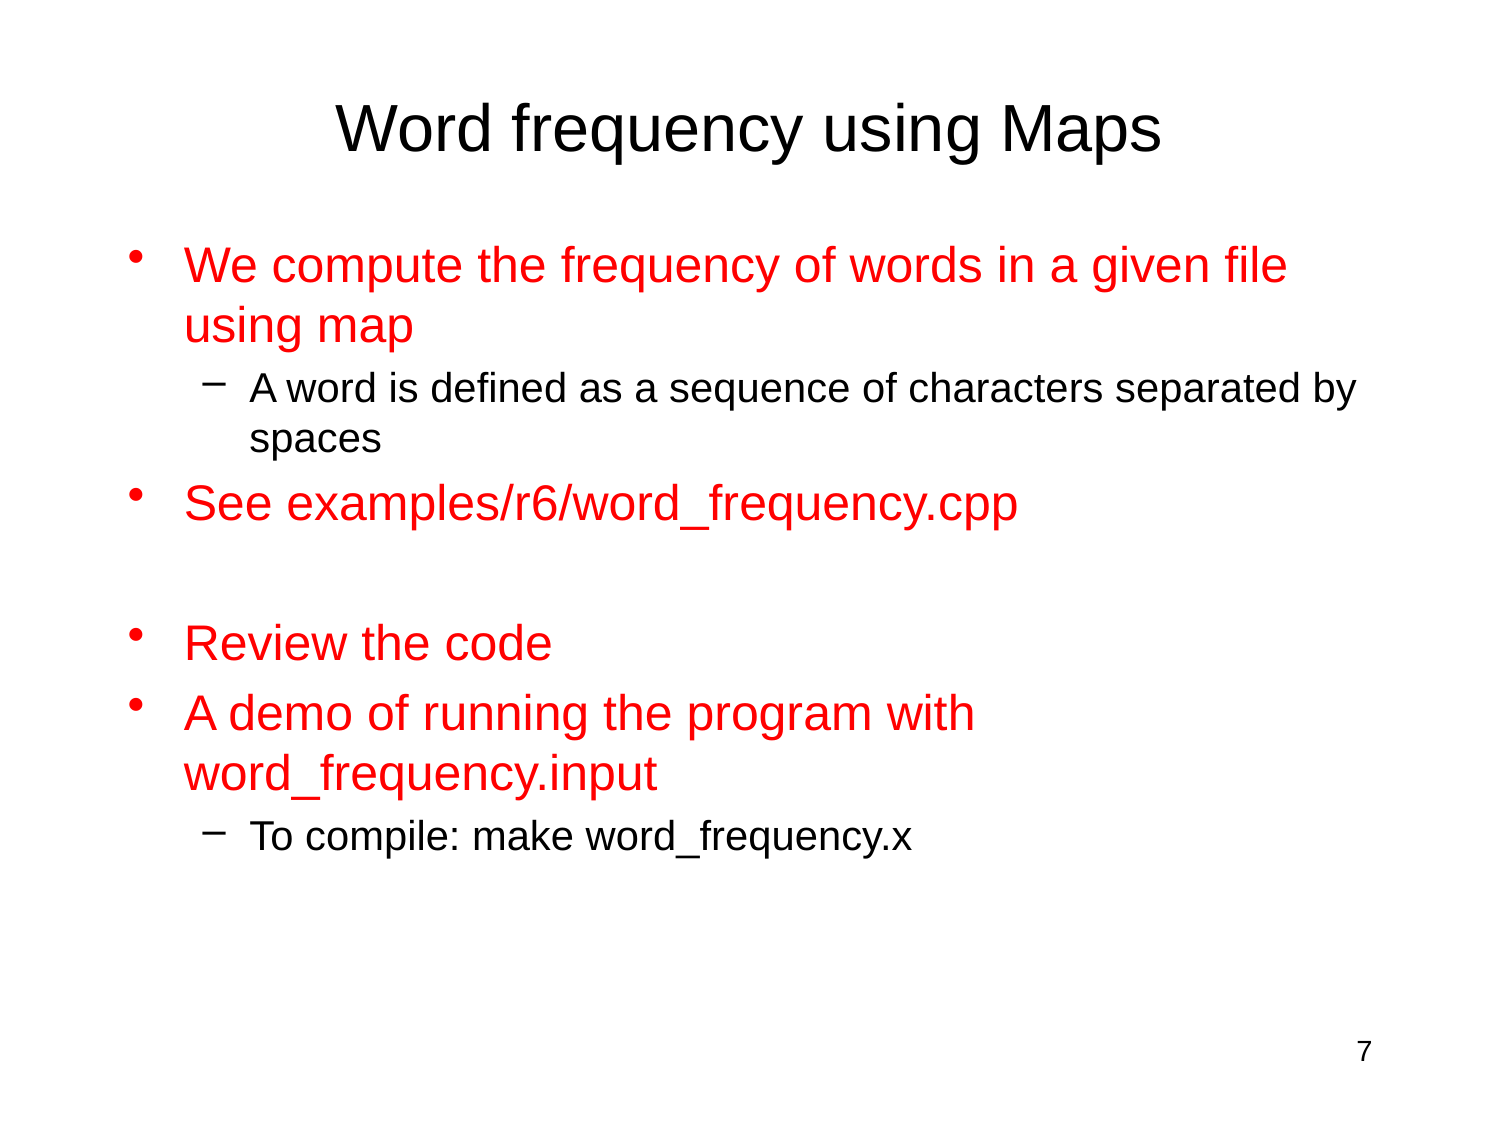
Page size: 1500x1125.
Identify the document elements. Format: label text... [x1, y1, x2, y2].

slide_number 7 [1074, 1024, 1388, 1101]
list We compute the frequency of words in a given file using map A word is defined as a sequence of characters separated by spaces See examples/r6/word_frequency.cpp Review the code A demo of running the program with word_frequency.input To compile: make word_frequency.x [112, 224, 1388, 1001]
title Word frequency using Maps [112, 62, 1388, 188]
